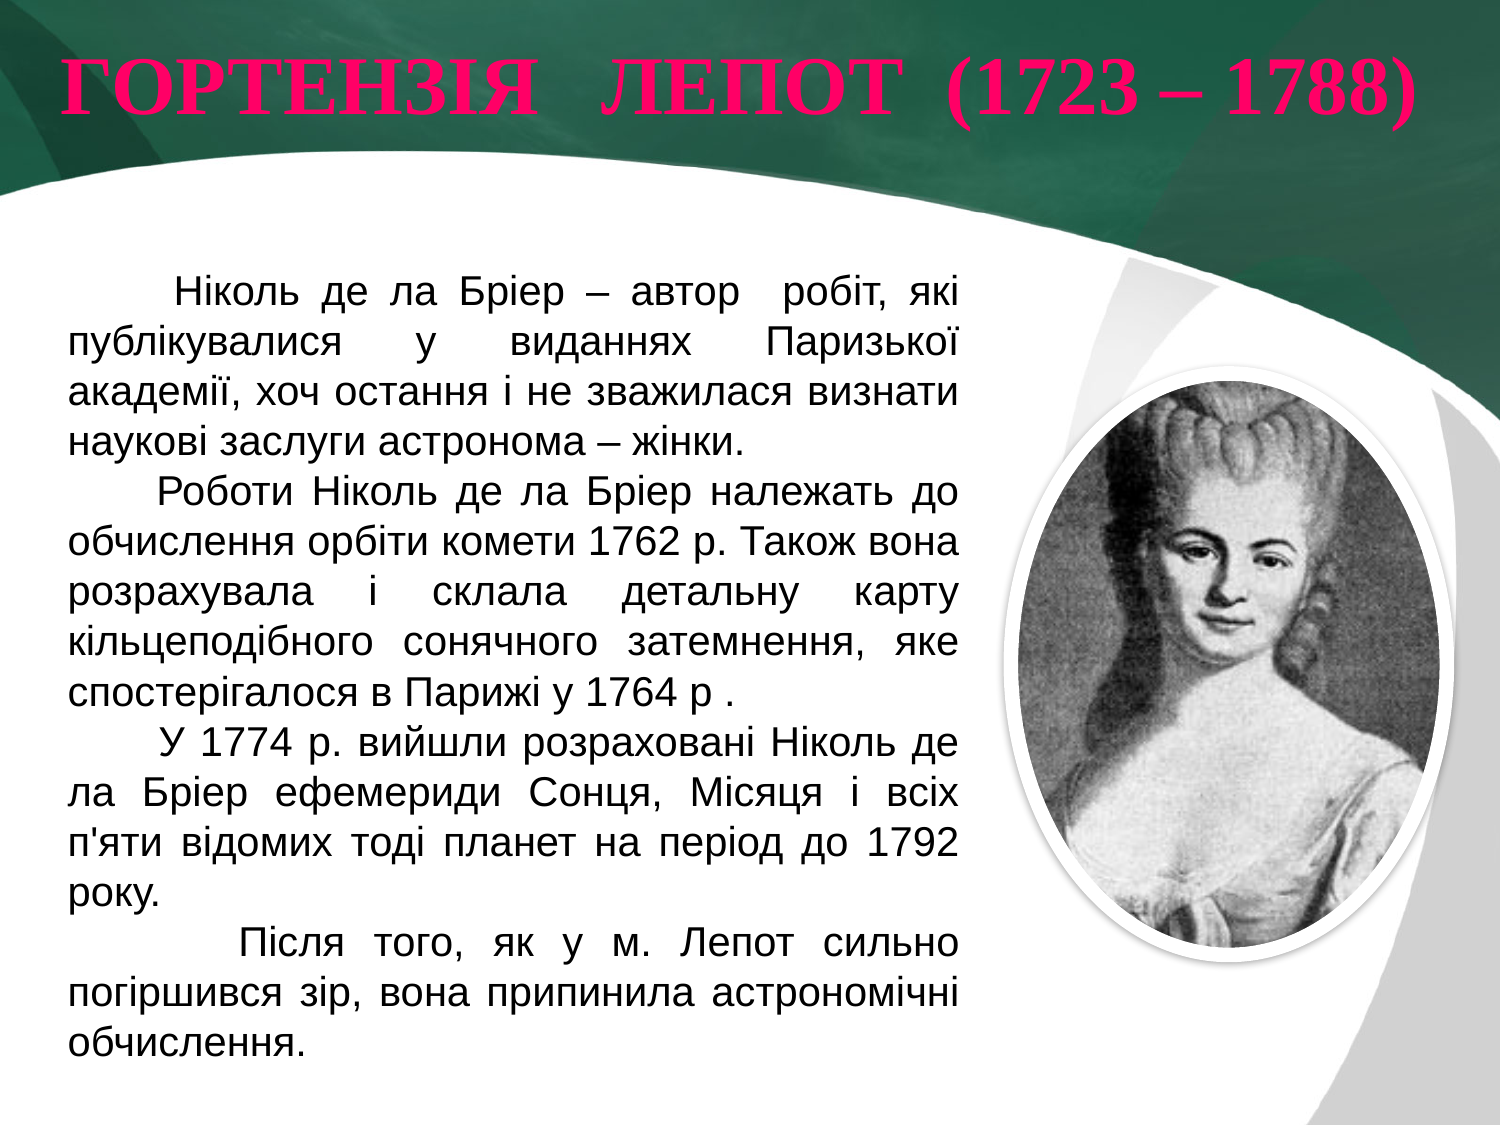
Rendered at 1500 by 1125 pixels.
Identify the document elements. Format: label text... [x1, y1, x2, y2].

title ГОРТЕНЗІЯ ЛЕПОТ (1723 – 1788) [0, 0, 1500, 163]
picture [0, 163, 1500, 1125]
text_box Ніколь де ла Бріер – автор робіт, які публікувалися у виданнях Паризької академії, хоч остання і не зважилася визнати наукові заслуги астронома – жінки. Роботи Ніколь де ла Бріер належать до обчислення орбіти комети 1762 р. Також вона розрахувала і склала детальну карту кільцеподібного сонячного затемнення, яке спостерігалося в Парижі у 1764 р . У 1774 р. вийшли розраховані Ніколь де ла Бріер ефемериди Сонця, Місяця і всіх п'яти відомих тоді планет на період до 1792 року. Після того, як у м. Лепот сильно погіршився зір, вона припинила астрономічні обчислення. [53, 256, 975, 1072]
